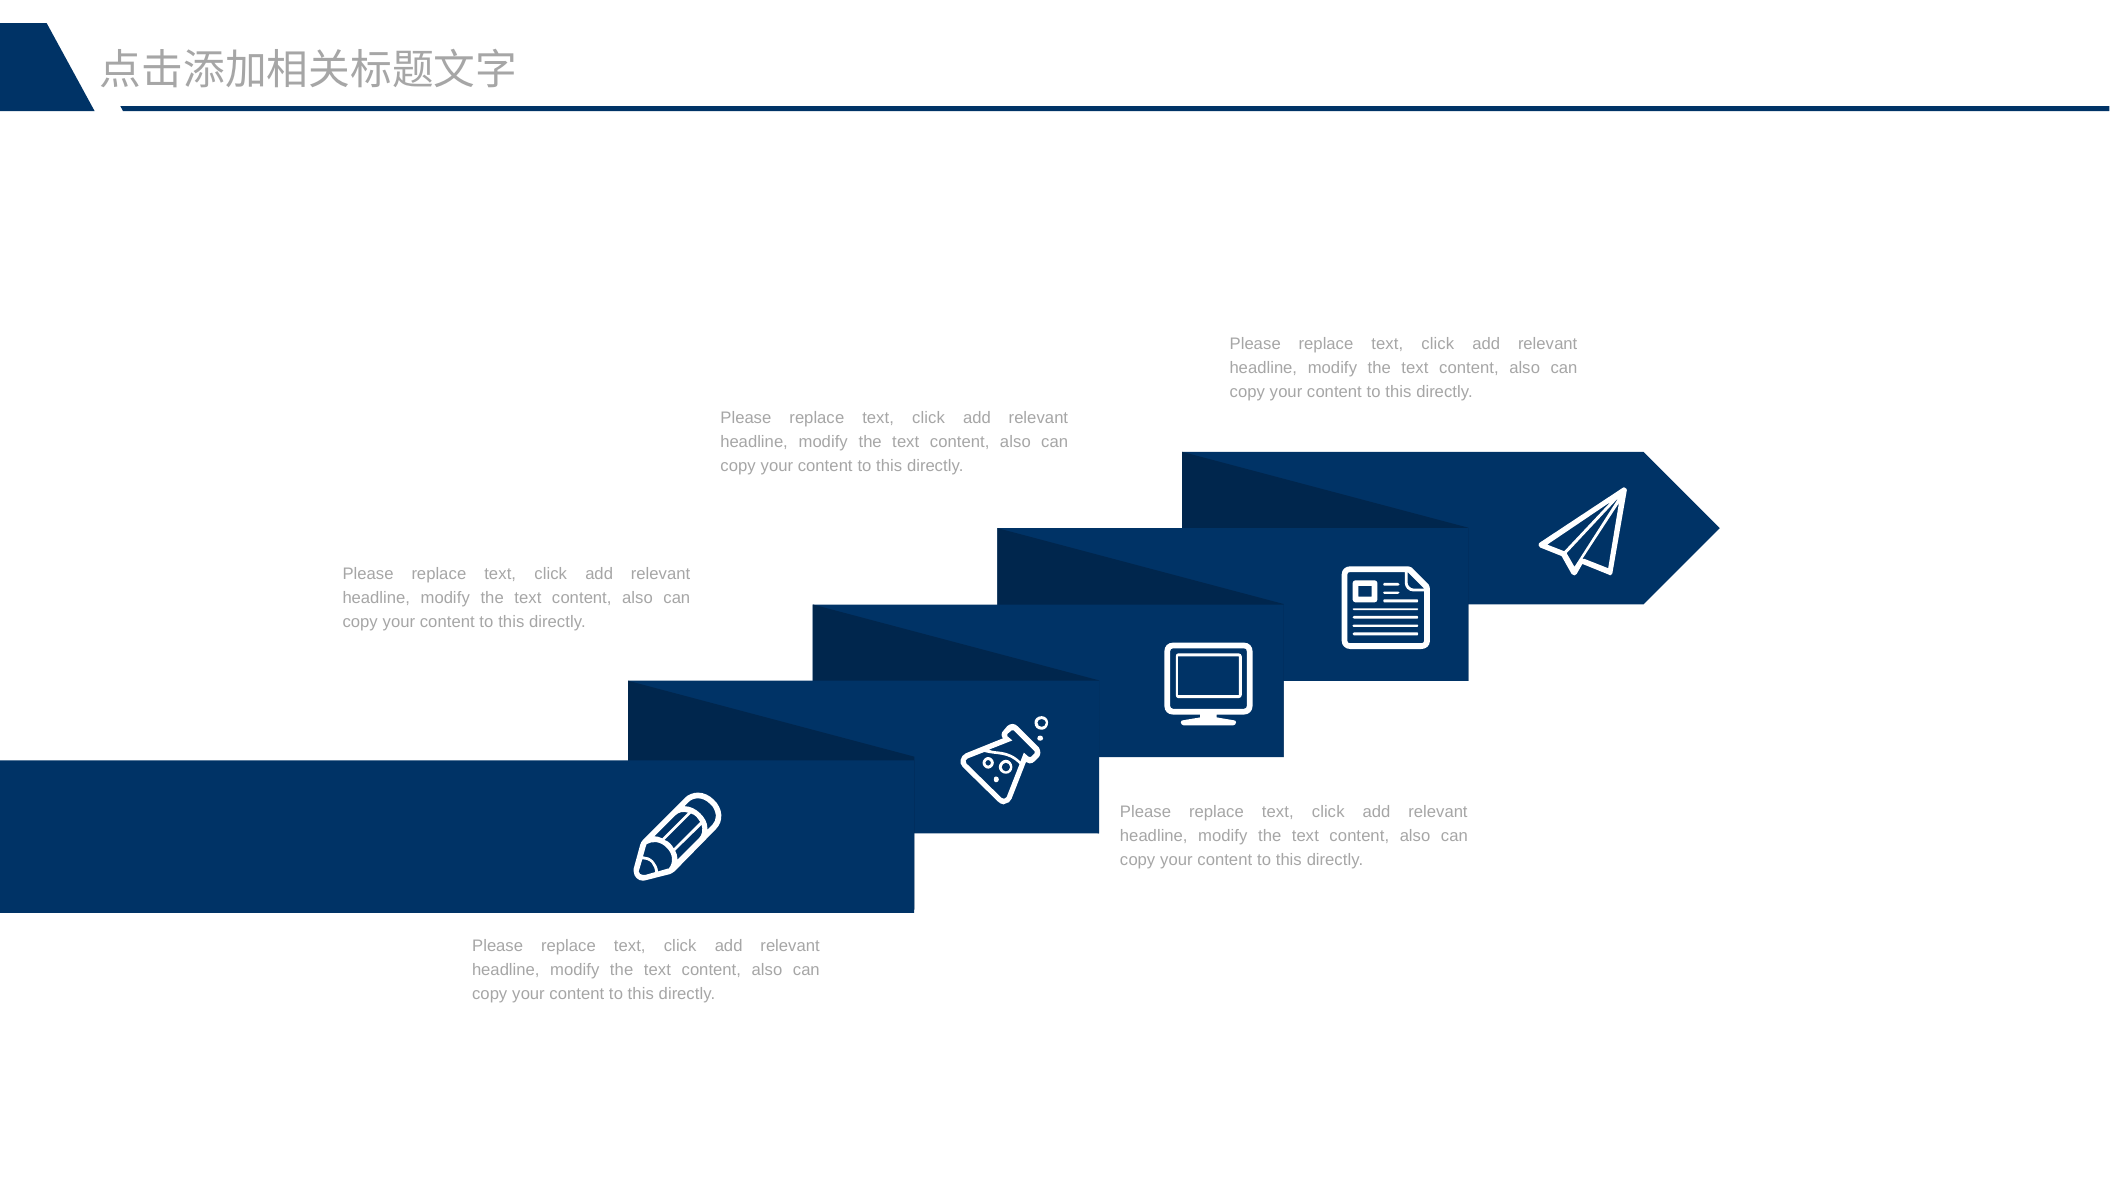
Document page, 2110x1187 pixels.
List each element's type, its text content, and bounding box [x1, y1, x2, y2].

text_box [1001, 527, 1469, 682]
text_box [996, 526, 1285, 604]
text_box [633, 792, 722, 881]
text_box [819, 604, 1285, 758]
text_box [633, 680, 1100, 834]
text_box [0, 22, 97, 113]
text_box [1183, 450, 1722, 606]
text_box Please replace text, click add relevant headline, modify the text content, also can copy your content to this directly. [342, 558, 691, 631]
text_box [1341, 566, 1430, 649]
text_box Please replace text, click add relevant headline, modify the text content, also can copy your content to this directly. [472, 931, 821, 1003]
text_box [118, 104, 2110, 113]
text_box [0, 759, 915, 914]
text_box [1538, 487, 1627, 576]
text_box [959, 716, 1049, 805]
text_box Please replace text, click add relevant headline, modify the text content, also can copy your content to this directly. [720, 402, 1069, 475]
text_box [627, 679, 916, 912]
text_box 点击添加相关标题文字 [99, 42, 603, 93]
text_box [1164, 642, 1253, 726]
text_box Please replace text, click add relevant headline, modify the text content, also can copy your content to this directly. [1229, 328, 1578, 401]
text_box Please replace text, click add relevant headline, modify the text content, also can copy your content to this directly. [1120, 797, 1469, 869]
text_box [811, 603, 1101, 835]
text_box [1181, 450, 1470, 683]
